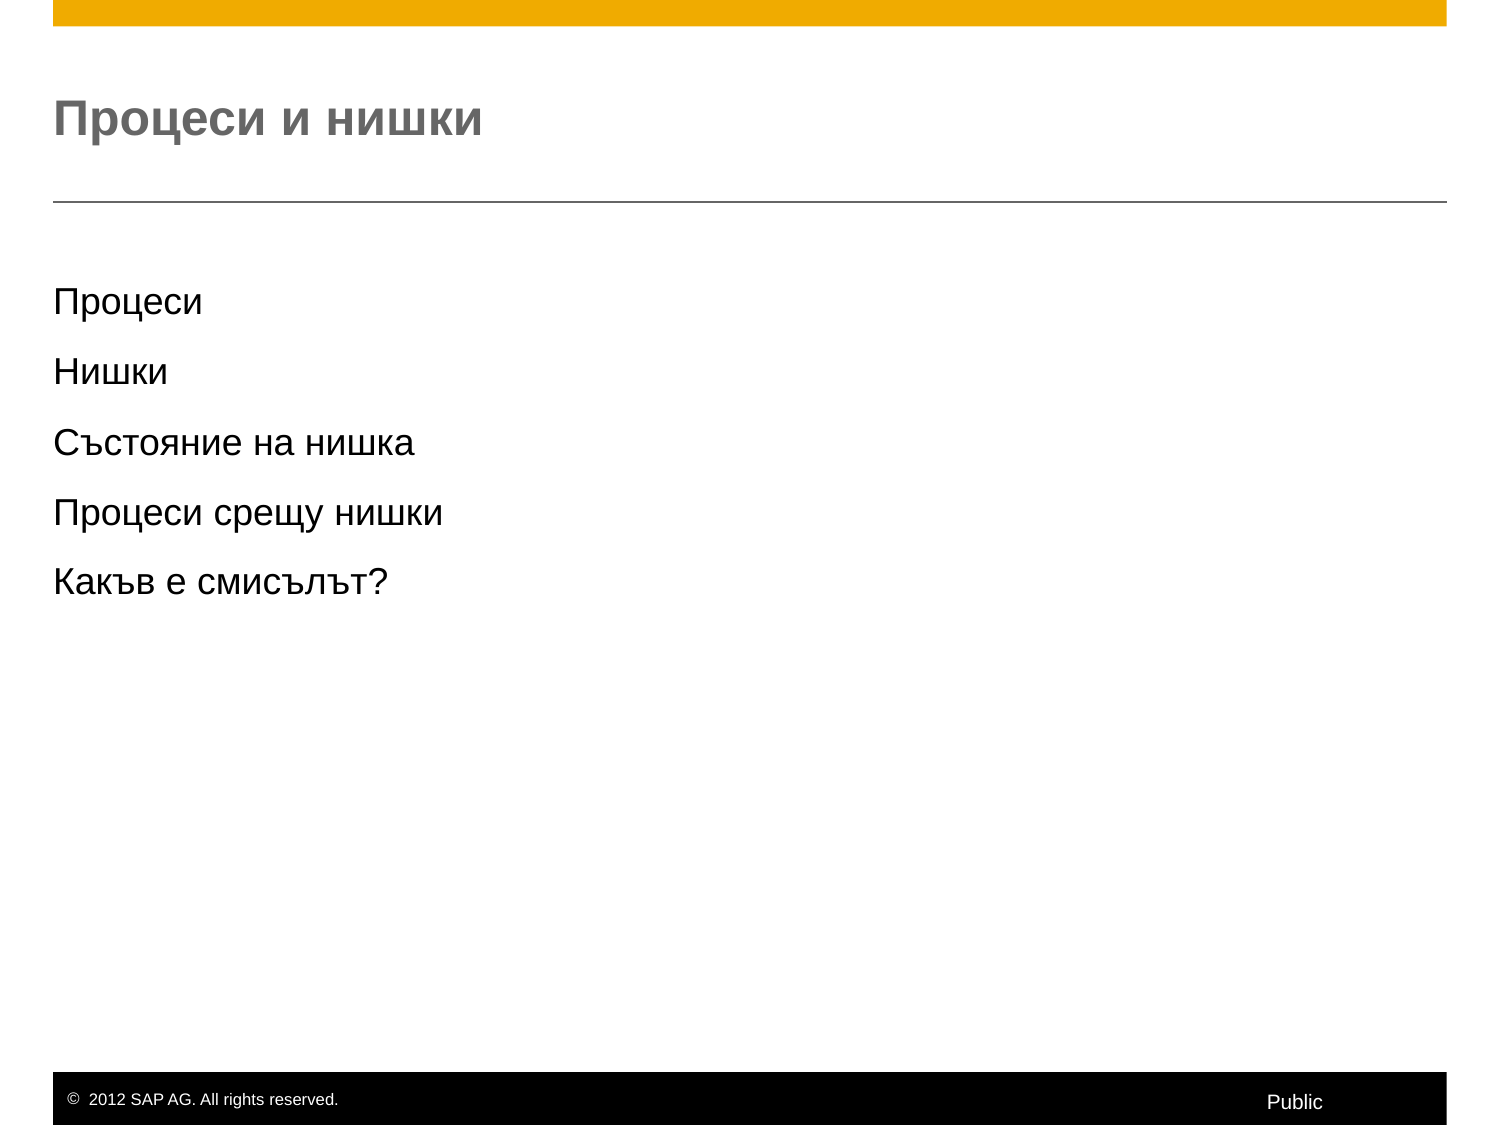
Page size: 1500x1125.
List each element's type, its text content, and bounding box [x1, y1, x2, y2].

title Процеси и нишки [53, 53, 1447, 178]
list Процеси Нишки Състояние на нишка Процеси срещу нишки Какъв е смисълът? [53, 277, 1447, 907]
